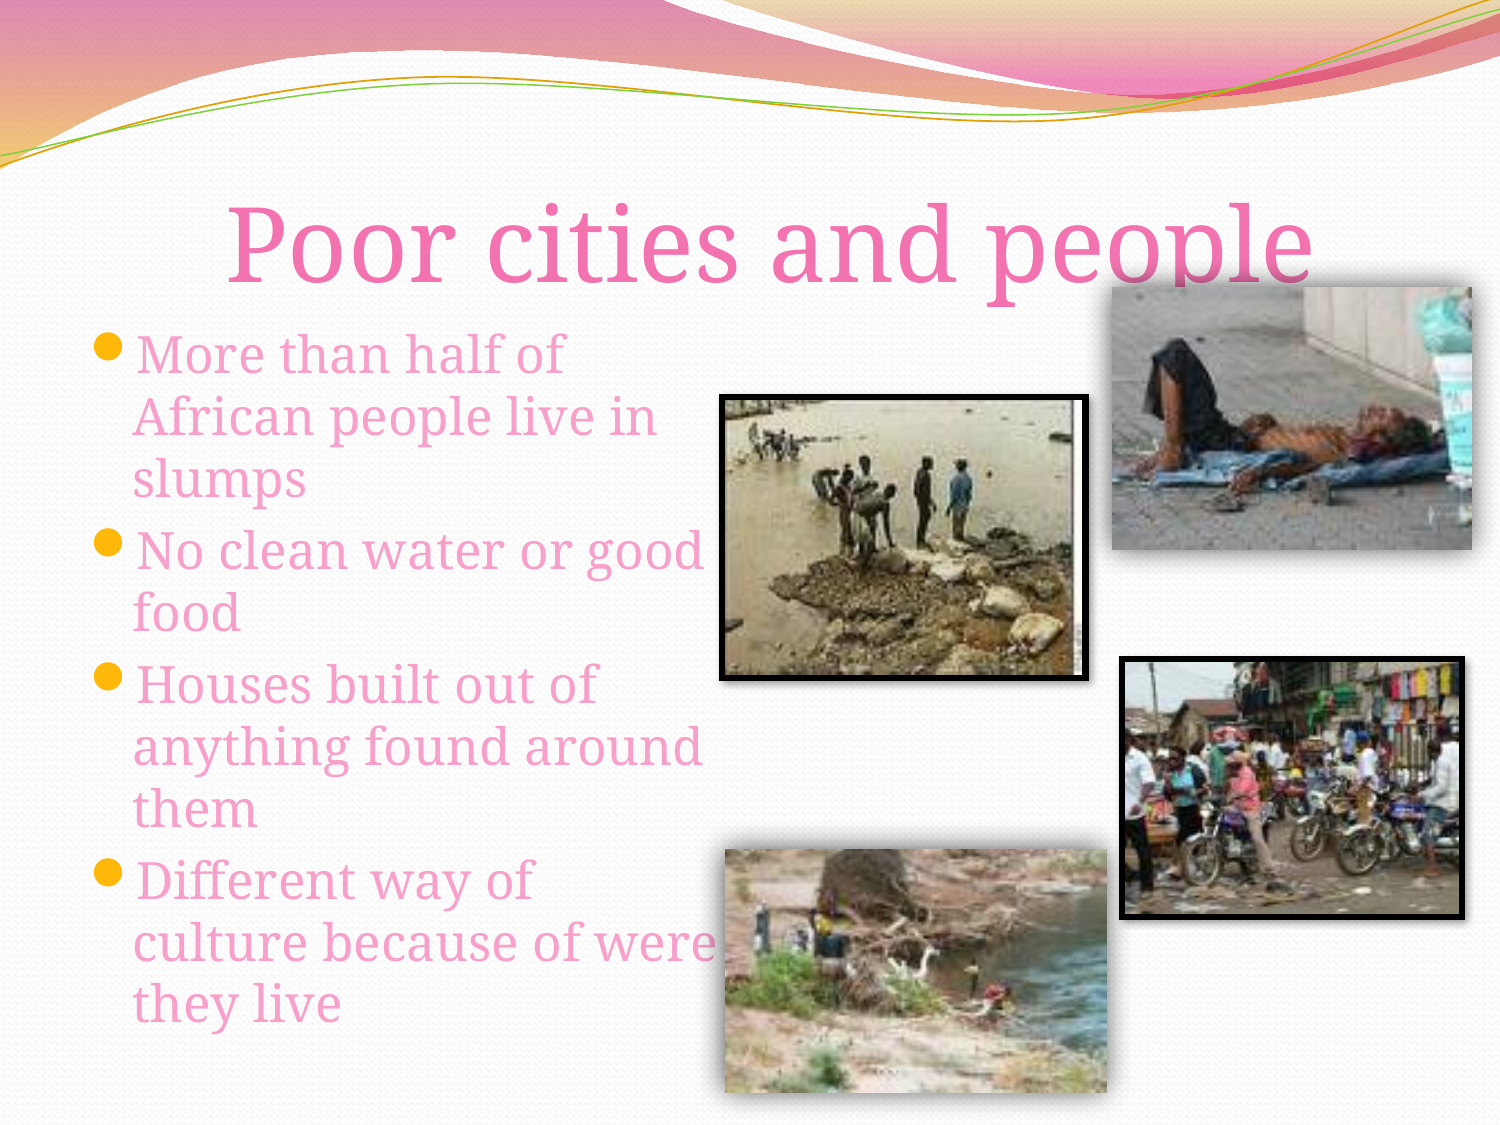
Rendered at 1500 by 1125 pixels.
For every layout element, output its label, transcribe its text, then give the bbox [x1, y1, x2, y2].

title Poor cities and people [75, 115, 1425, 303]
picture [1112, 287, 1473, 551]
picture [1124, 662, 1460, 915]
picture [724, 849, 1107, 1093]
list More than half of African people live in slumps No clean water or good food Houses built out of anything found around them Different way of culture because of were they live [75, 314, 738, 1043]
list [724, 399, 1083, 676]
